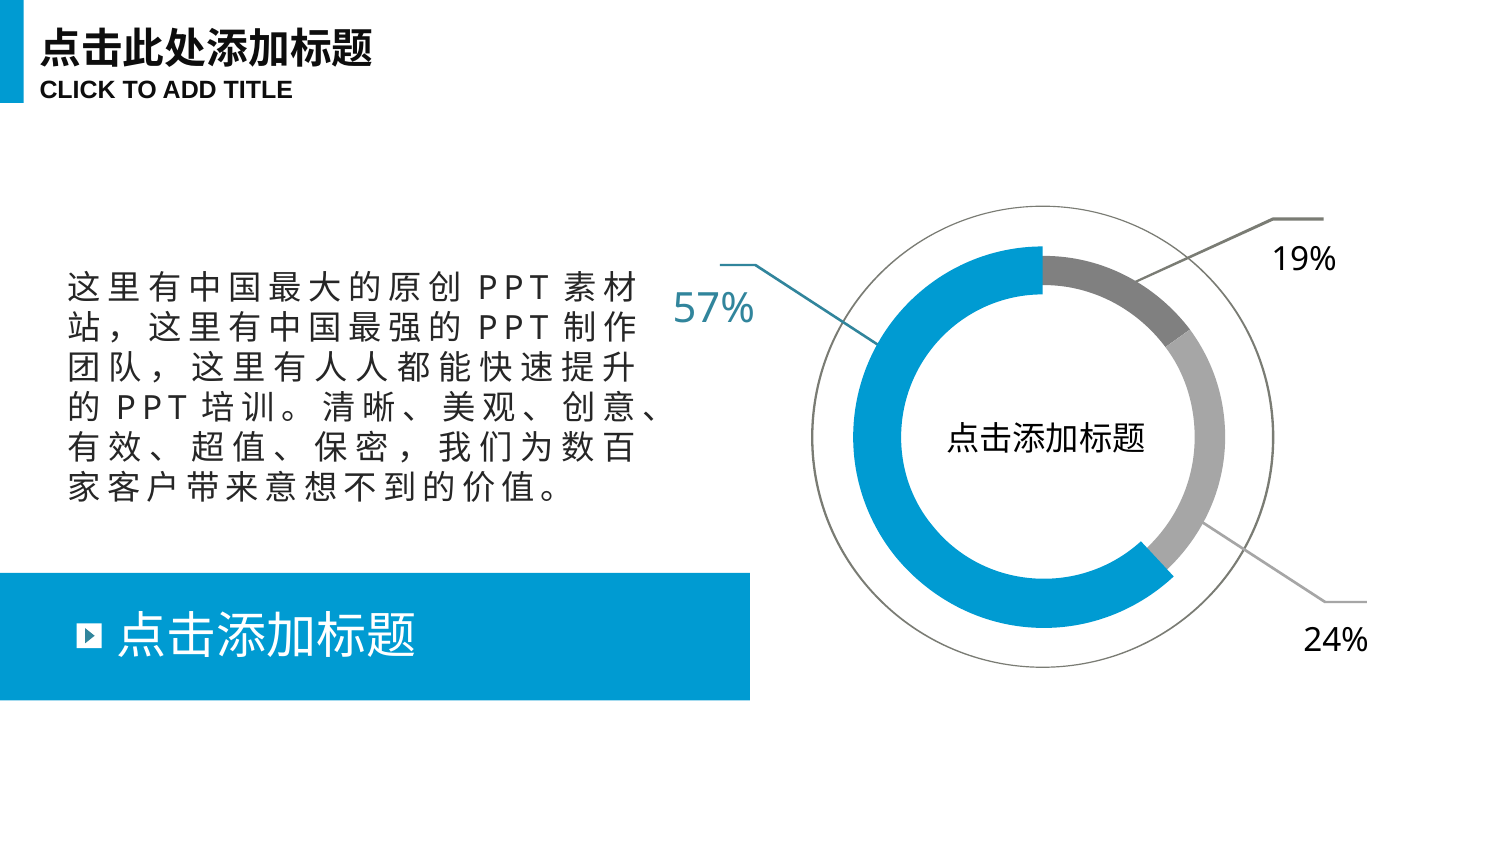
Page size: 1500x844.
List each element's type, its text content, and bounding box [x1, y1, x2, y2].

text_box [923, 635, 1162, 668]
text_box [0, 0, 26, 105]
text_box [0, 571, 752, 703]
text_box 这里有中国最大的原创PPT素材站，这里有中国最强的PPT制作团队，这里有人人都能快速提升的PPT培训。清晰、美观、创意、有效、超值、保密，我们为数百家客户带来意想不到的价值。 [53, 259, 658, 554]
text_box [852, 246, 1226, 629]
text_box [76, 596, 467, 673]
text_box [1120, 209, 1356, 290]
text_box [915, 205, 1115, 244]
text_box [1229, 301, 1275, 508]
text_box [811, 367, 847, 561]
text_box 点击此处添加标题 [26, 14, 502, 79]
text_box CLICK TO ADD TITLE [24, 66, 372, 112]
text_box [1183, 509, 1389, 660]
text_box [657, 247, 849, 358]
